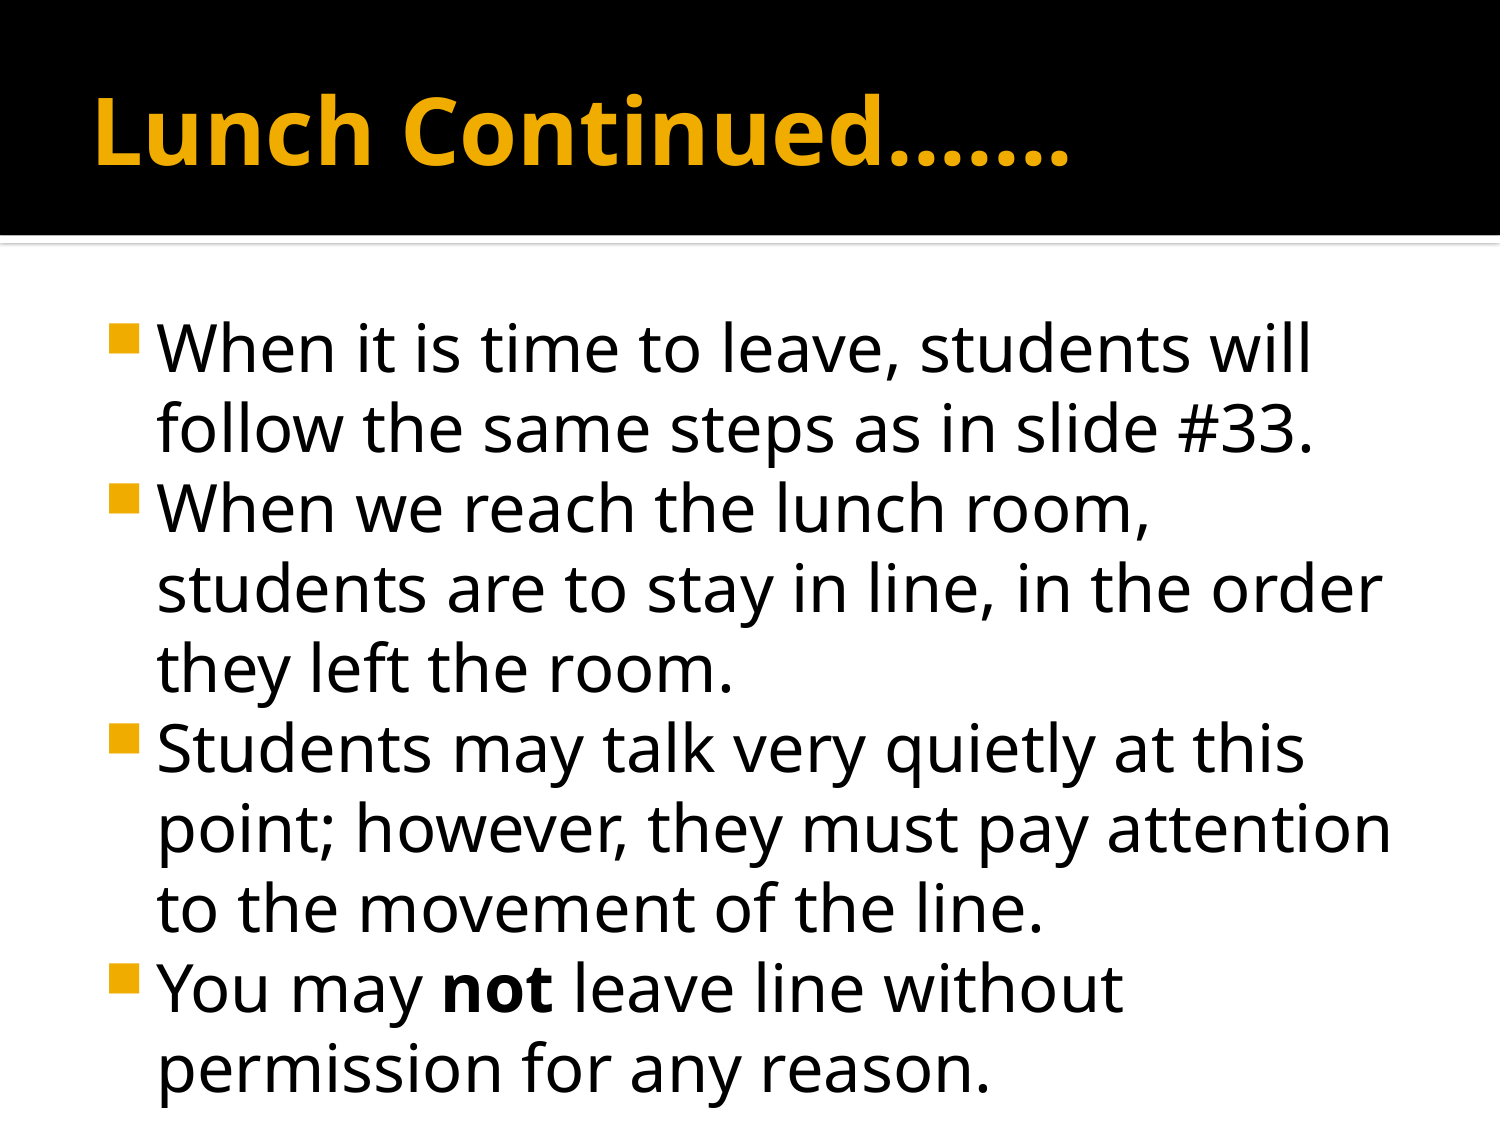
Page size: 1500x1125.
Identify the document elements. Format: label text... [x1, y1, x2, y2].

title Lunch Continued....... [75, 25, 1425, 231]
list When it is time to leave, students will follow the same steps as in slide #33. When we reach the lunch room, students are to stay in line, in the order they left the room. Students may talk very quietly at this point; however, they must pay attention to the movement of the line. You may not leave line without permission for any reason. [75, 291, 1425, 1050]
